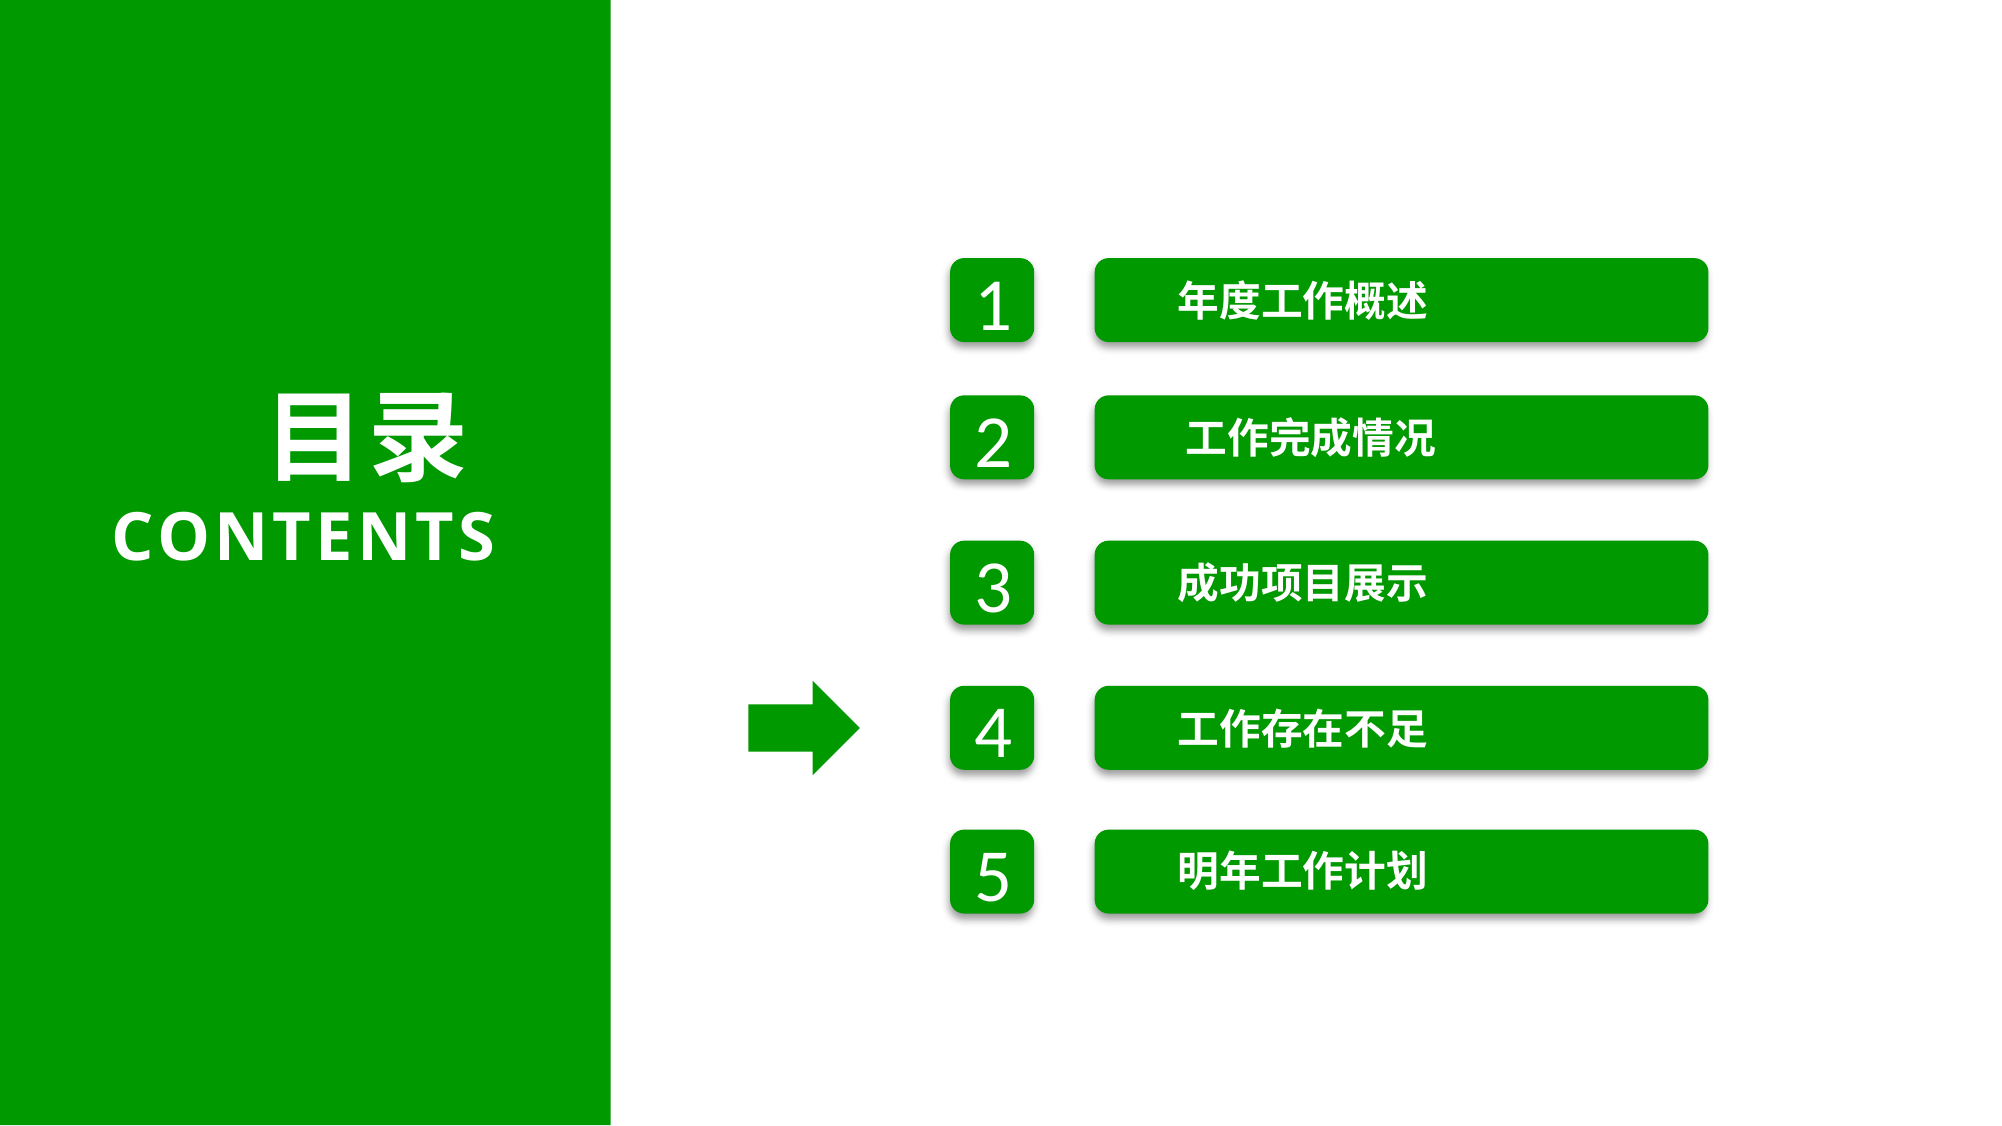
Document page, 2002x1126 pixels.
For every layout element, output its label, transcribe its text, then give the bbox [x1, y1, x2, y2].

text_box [1094, 257, 1709, 343]
text_box [746, 678, 862, 778]
text_box 2 [947, 393, 1037, 482]
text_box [1094, 540, 1709, 625]
text_box 3 [947, 538, 1037, 627]
text_box 目录 CONTENTS [55, 364, 516, 584]
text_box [1094, 395, 1709, 480]
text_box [1094, 685, 1709, 770]
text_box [1094, 829, 1709, 914]
text_box [0, 0, 613, 1126]
text_box 5 [947, 827, 1037, 916]
text_box 4 [947, 683, 1037, 772]
text_box 1 [947, 255, 1037, 345]
